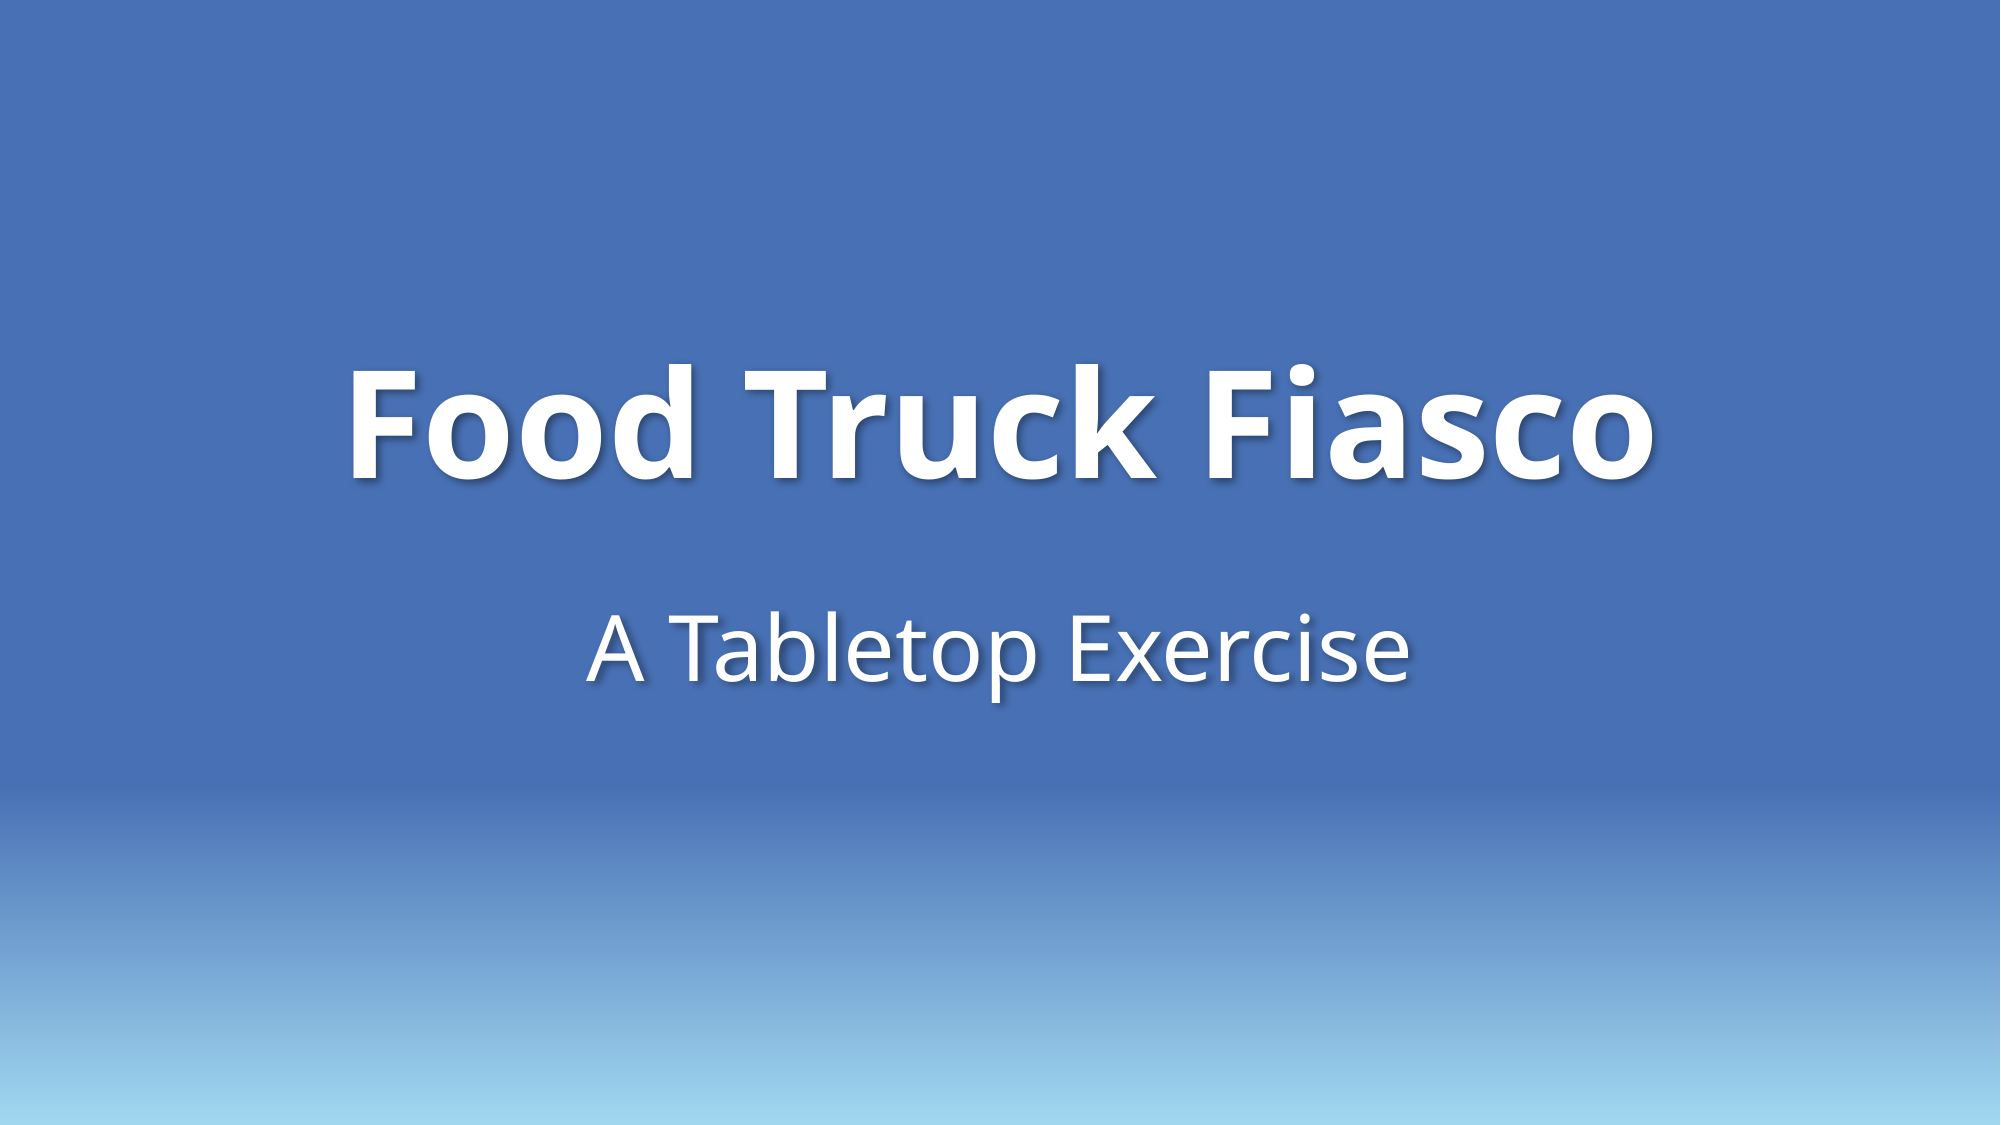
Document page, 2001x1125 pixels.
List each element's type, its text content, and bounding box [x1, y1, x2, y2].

title Food Truck Fiasco [249, 127, 1750, 519]
subtitle A Tabletop Exercise [249, 594, 1750, 753]
